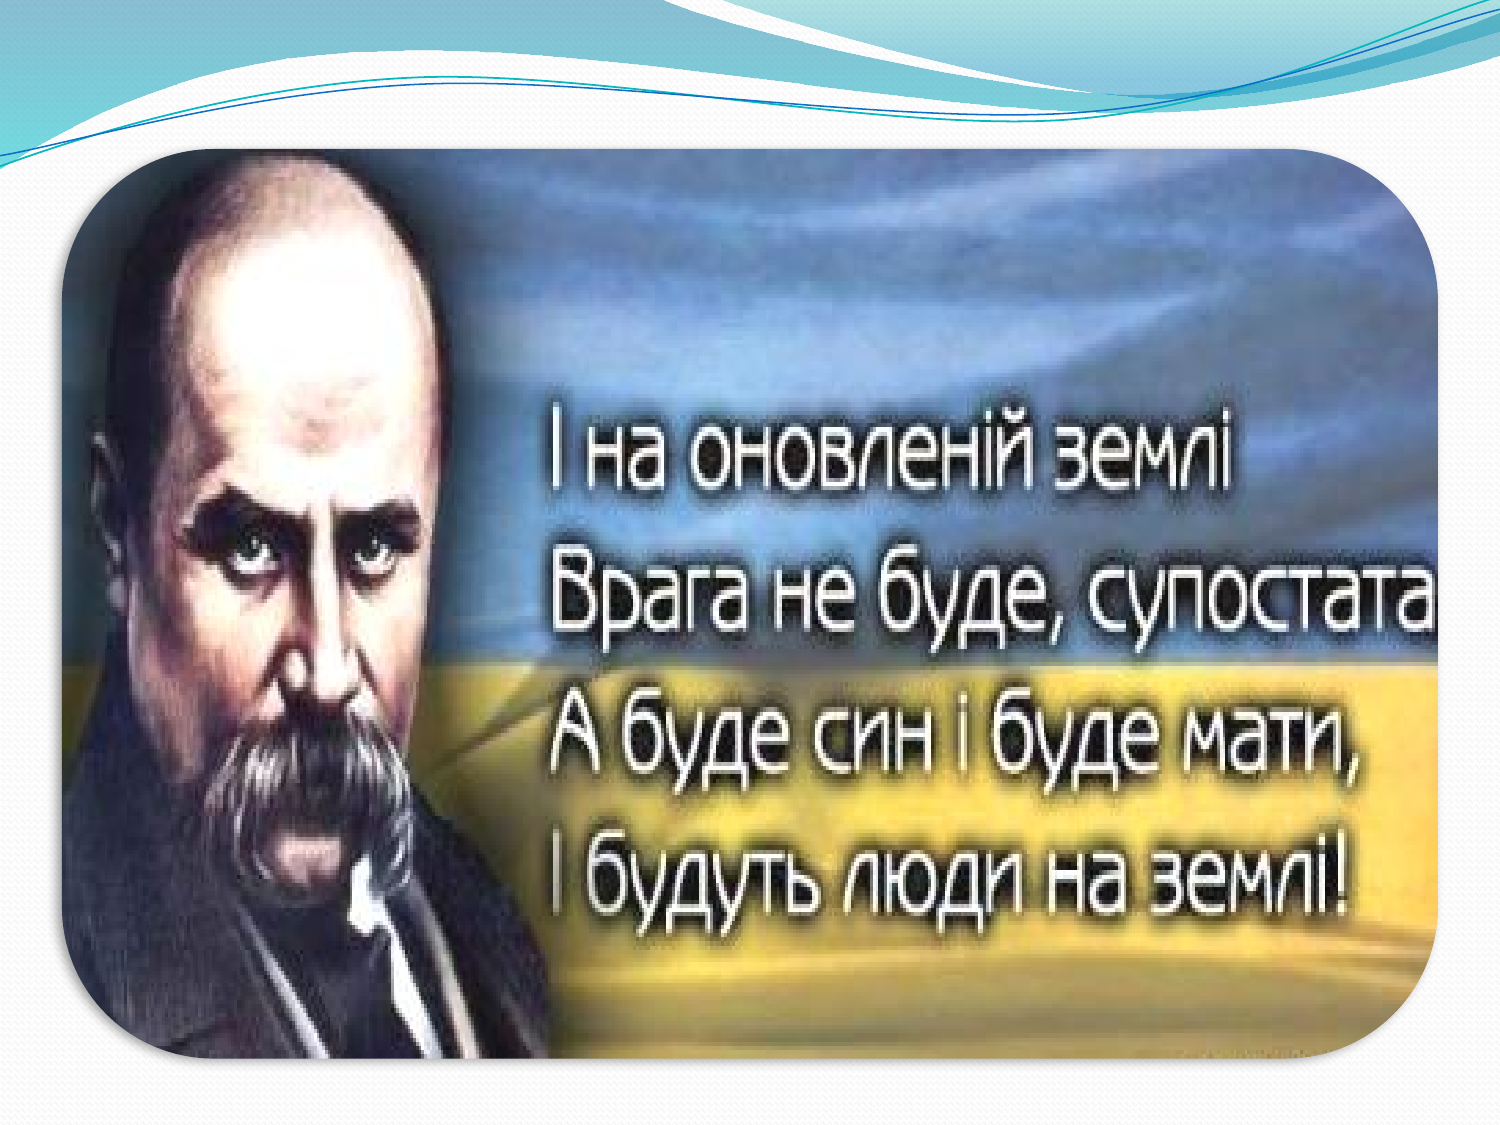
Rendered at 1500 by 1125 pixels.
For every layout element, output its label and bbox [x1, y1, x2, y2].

picture [61, 148, 1439, 1059]
